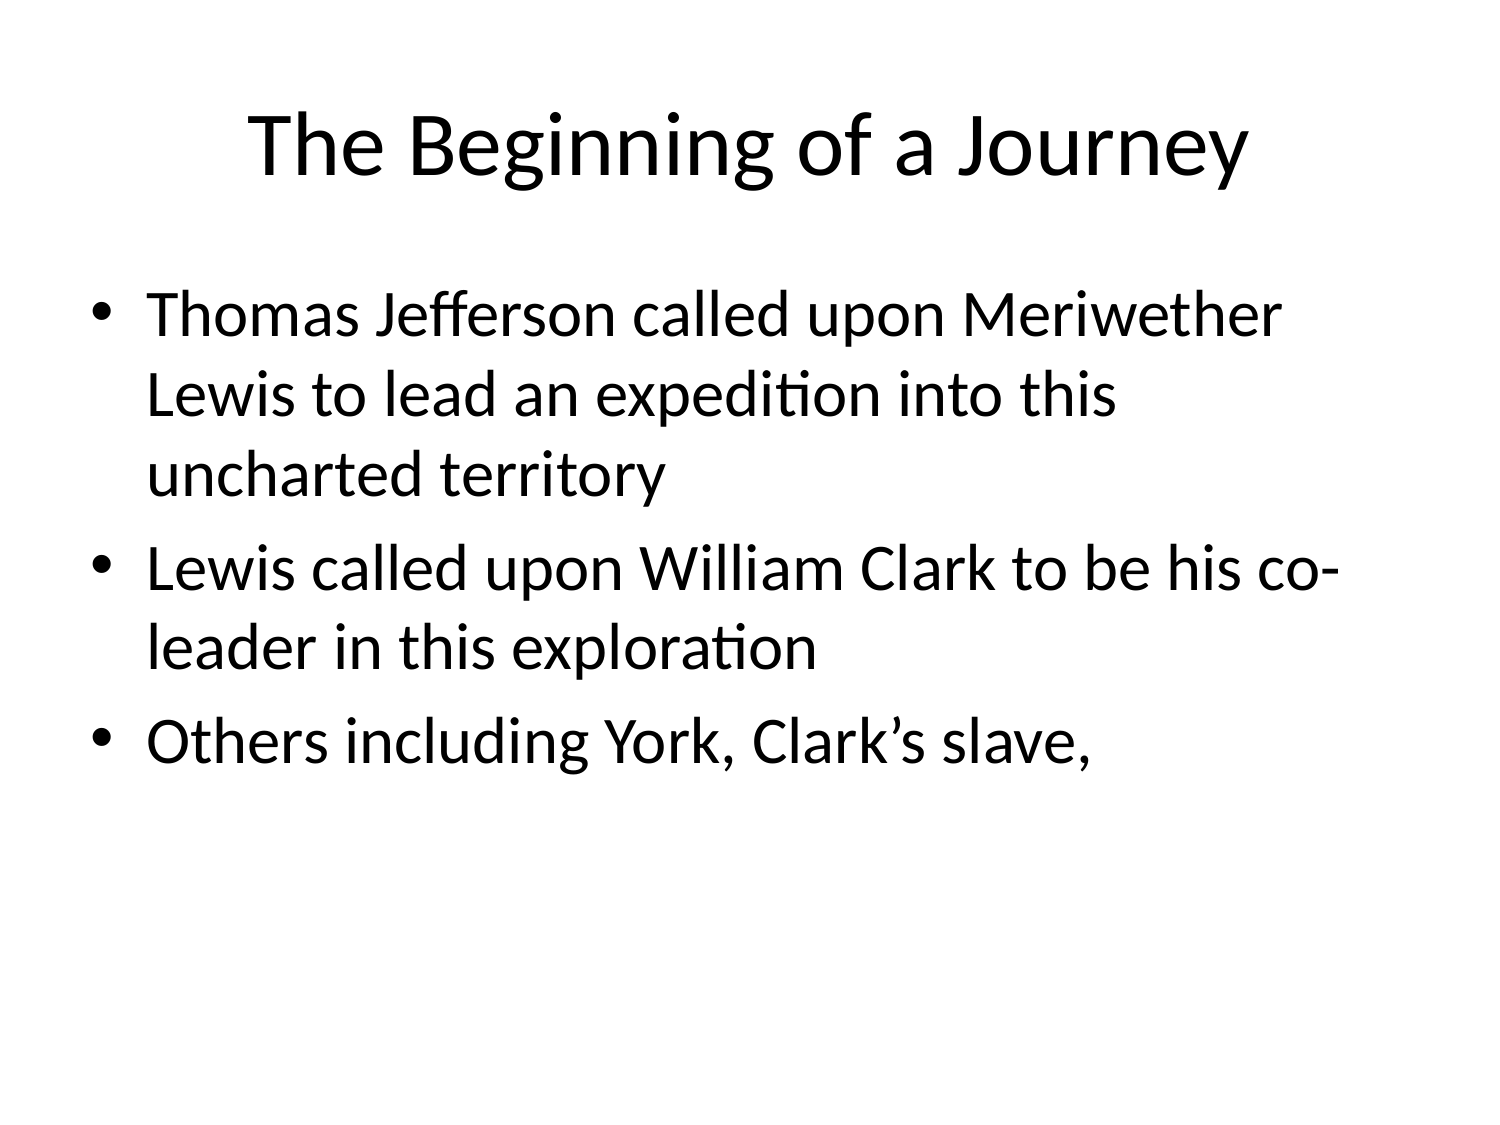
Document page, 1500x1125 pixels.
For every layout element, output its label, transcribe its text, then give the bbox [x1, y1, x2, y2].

title The Beginning of a Journey [75, 45, 1425, 233]
list Thomas Jefferson called upon Meriwether Lewis to lead an expedition into this uncharted territory Lewis called upon William Clark to be his co-leader in this exploration Others including York, Clark’s slave, [75, 262, 1425, 1005]
